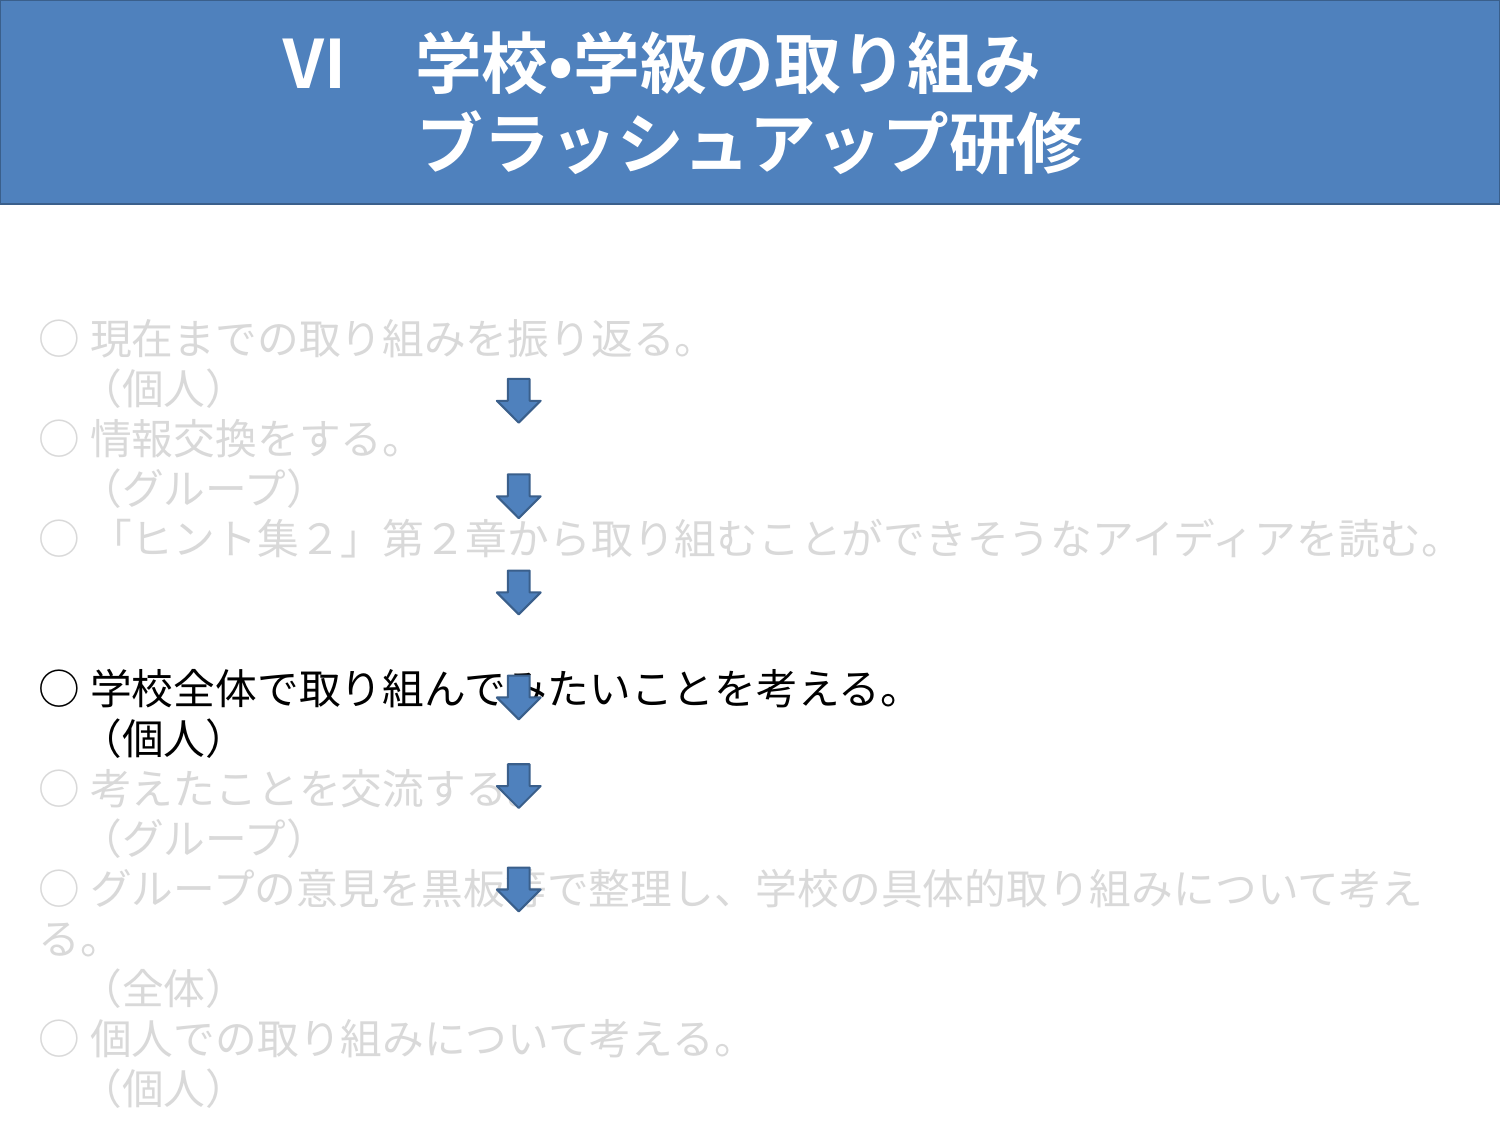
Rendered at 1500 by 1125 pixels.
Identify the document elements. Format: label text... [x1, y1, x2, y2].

text_box [495, 866, 542, 913]
text_box [495, 569, 542, 616]
text_box [495, 763, 542, 809]
text_box Ⅵ 学校・学級の取り組み ブラッシュアップ研修 [0, 0, 1500, 205]
text_box ○現在までの取り組みを振り返る。 （個人） ○情報交換をする。 （グループ） ○「ヒント集２」第２章から取り組むことができそうなアイディアを読む。 ○学校全体で取り組んでみたいことを考える。 （個人） ○考えたことを交流する。 （グループ） ○グループの意見を黒板等で整理し、学校の具体的取り組みについて考える。 （全体） ○個人での取り組みについて考える。 （個人） [23, 305, 1477, 1121]
text_box [495, 674, 542, 721]
text_box [495, 473, 542, 519]
text_box [495, 377, 542, 424]
